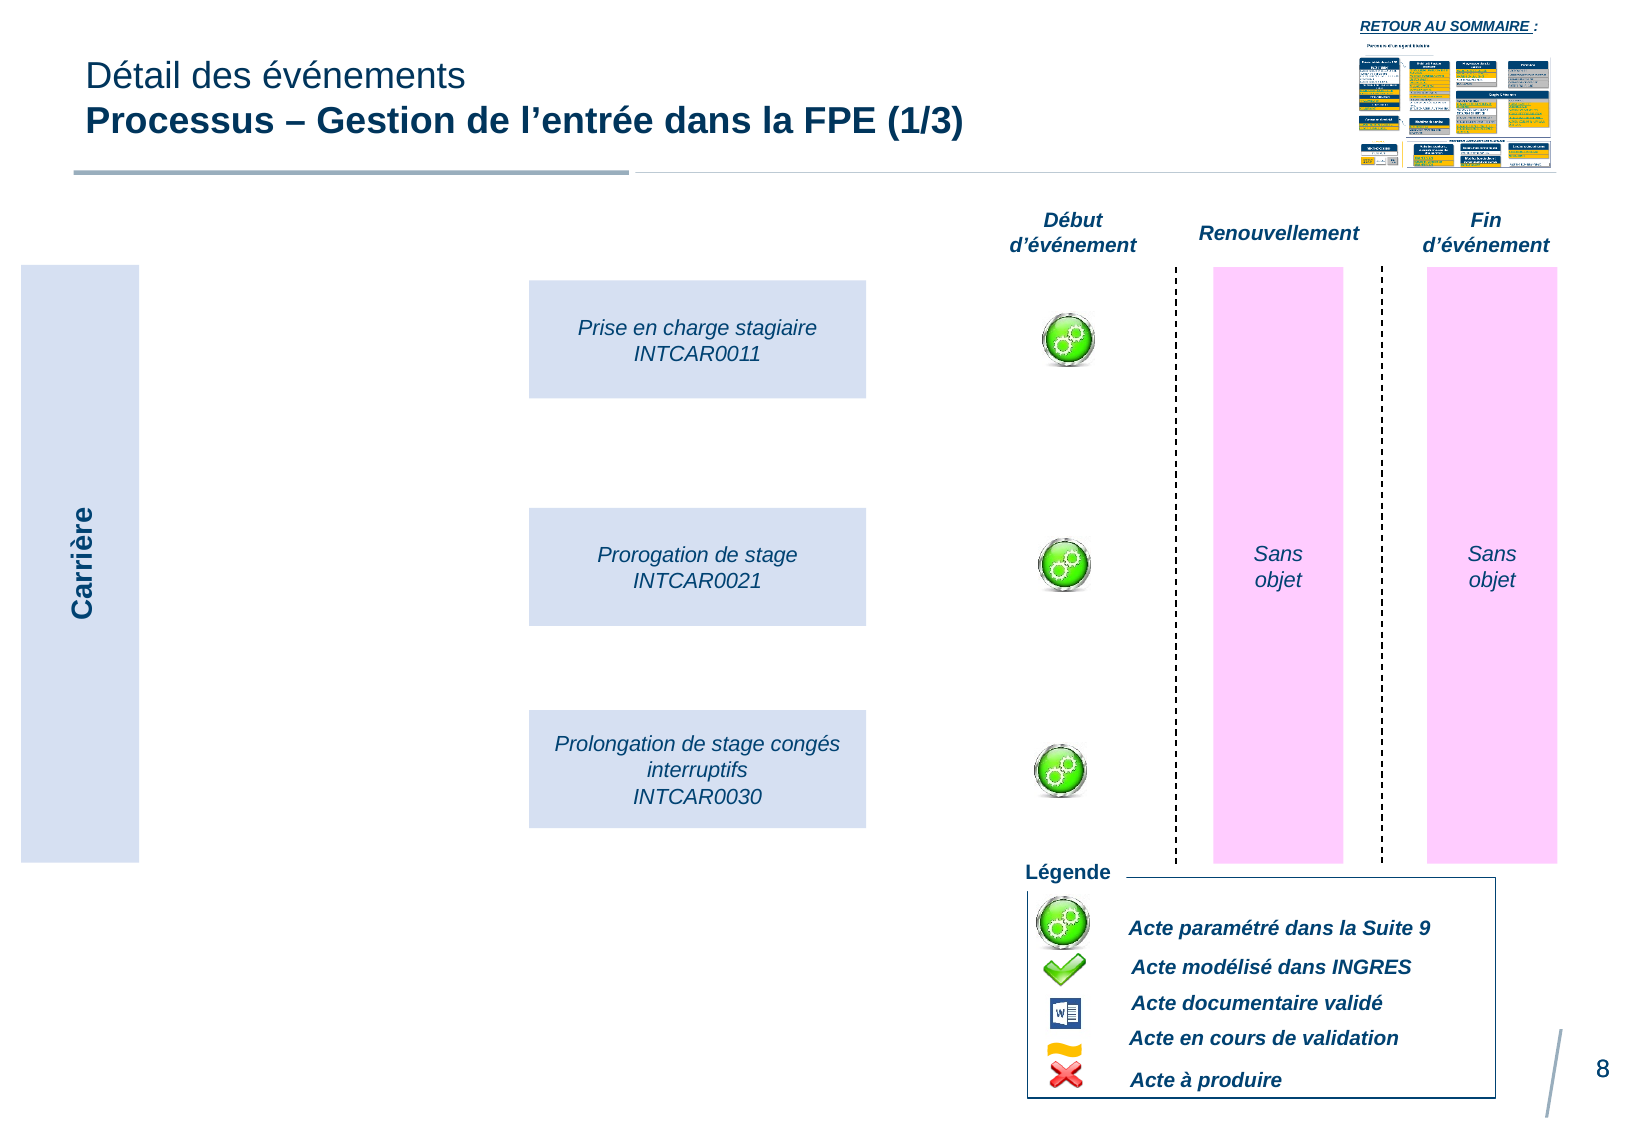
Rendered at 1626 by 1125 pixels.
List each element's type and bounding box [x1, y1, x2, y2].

picture [1034, 894, 1095, 1043]
picture [1049, 1061, 1083, 1088]
picture [1359, 40, 1553, 168]
picture [1042, 311, 1095, 367]
picture [1034, 742, 1087, 798]
picture [1038, 536, 1091, 592]
